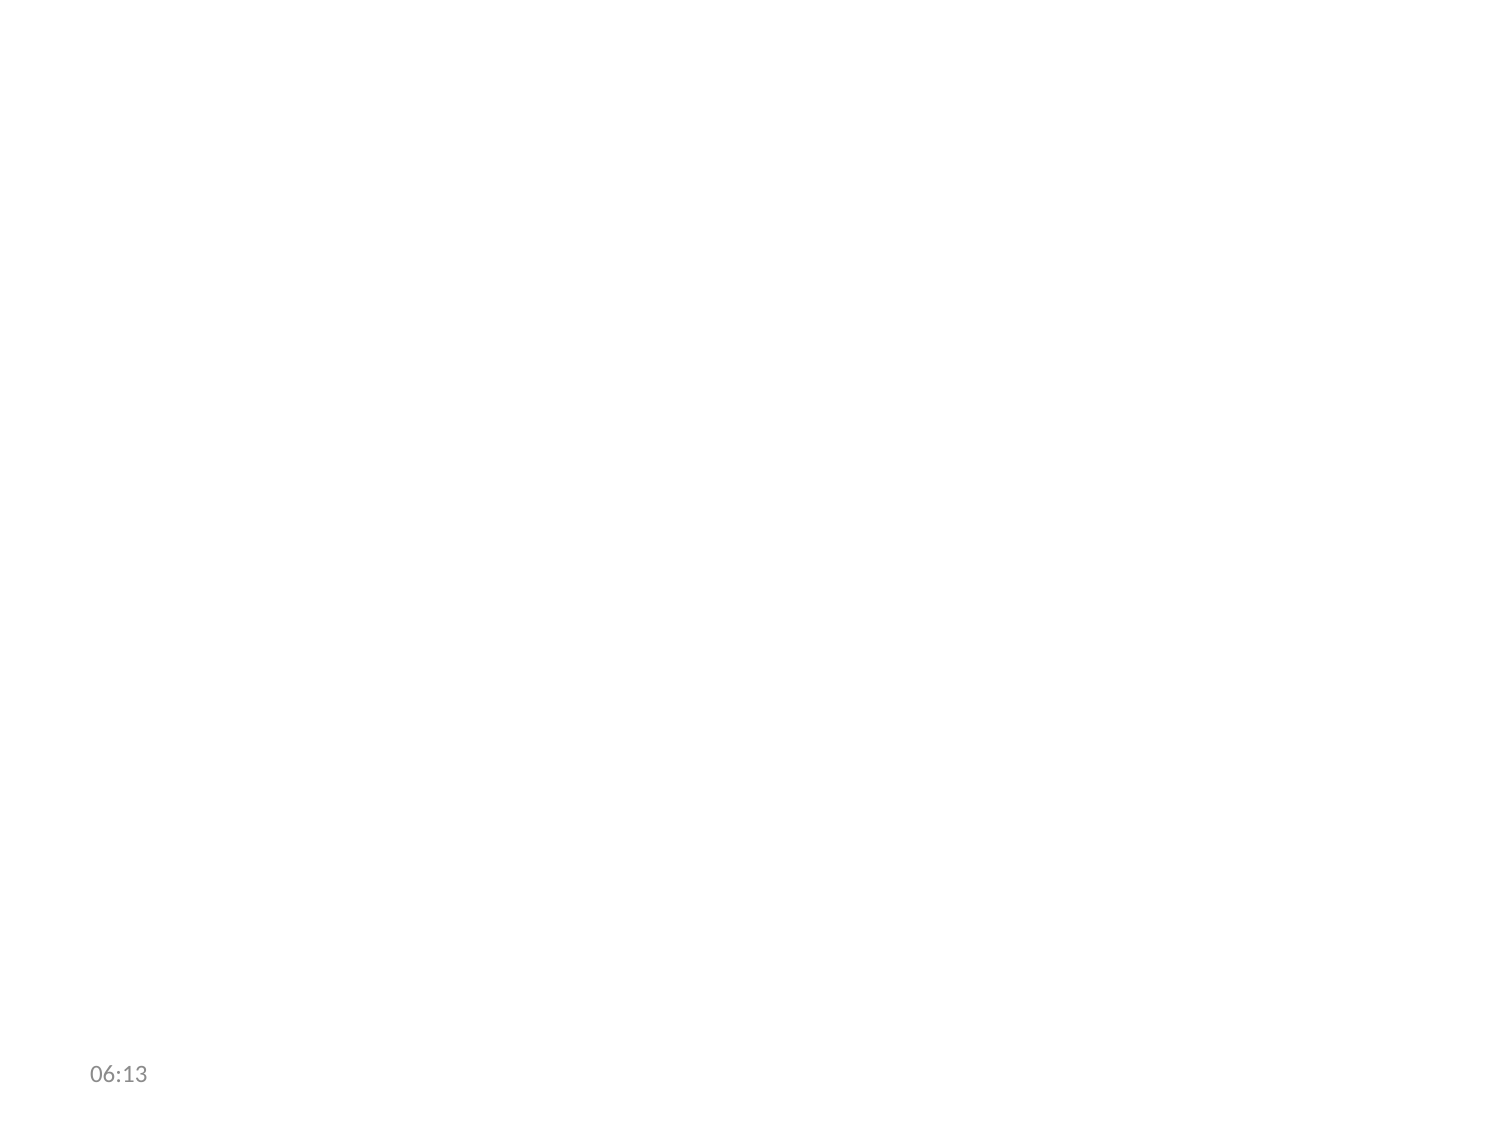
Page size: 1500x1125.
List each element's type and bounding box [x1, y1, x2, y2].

slide_number [75, 1042, 425, 1103]
